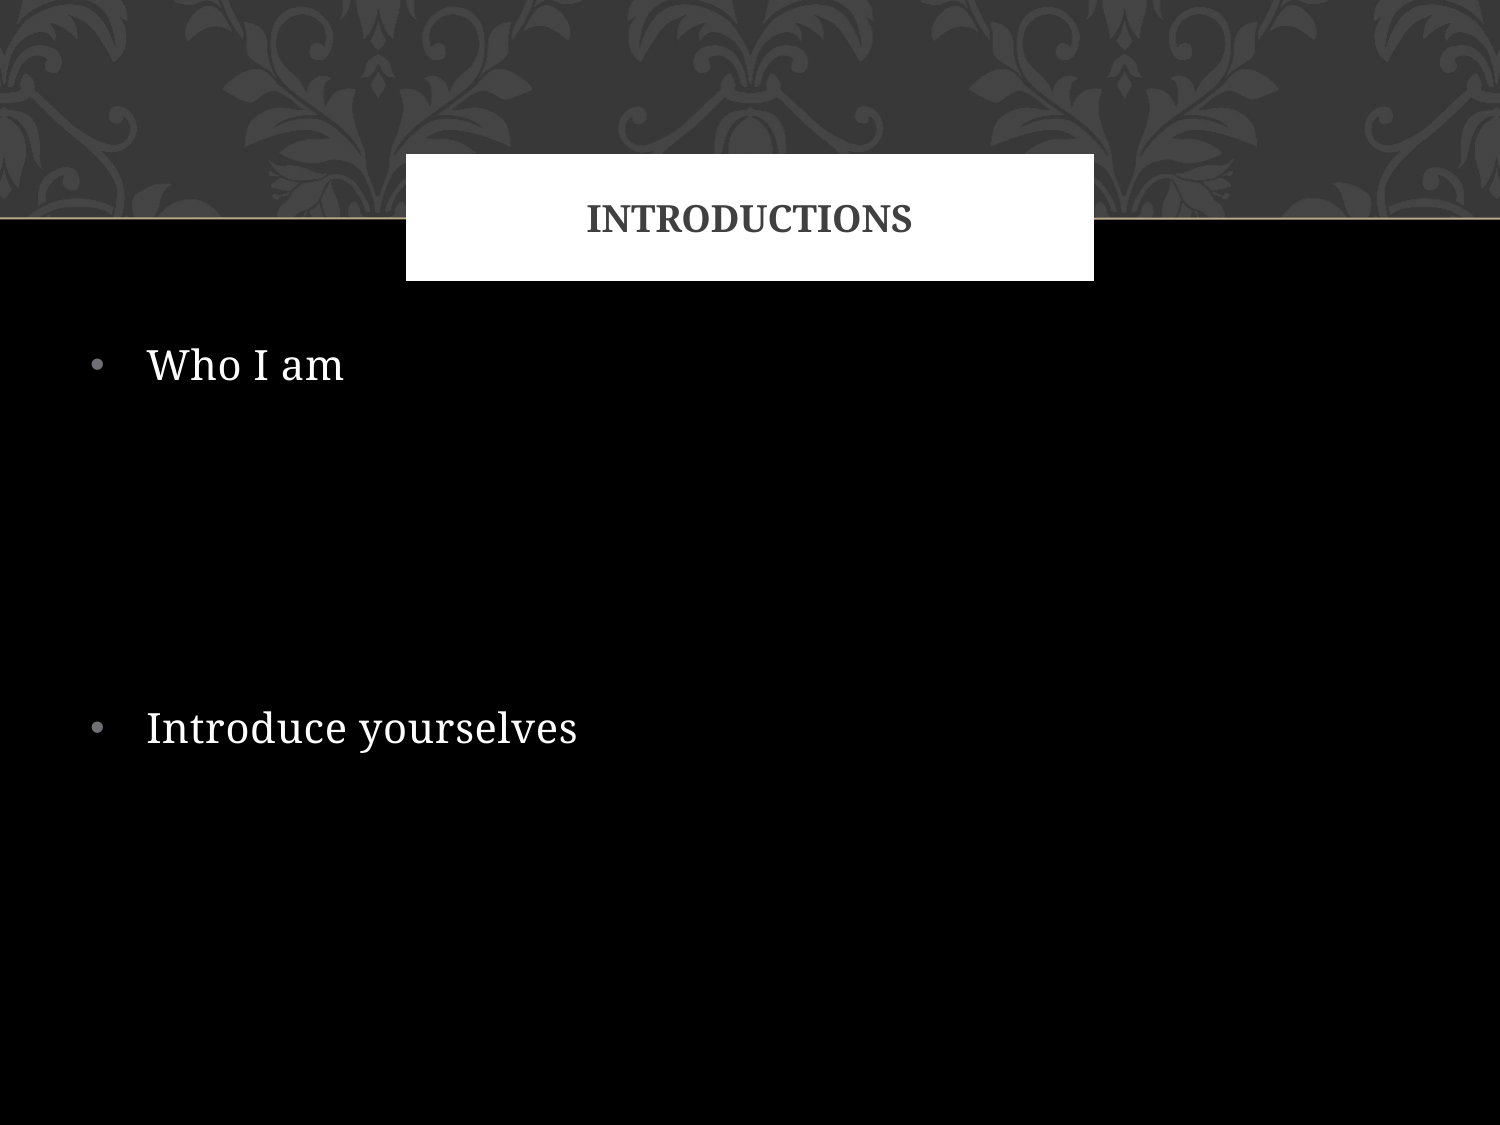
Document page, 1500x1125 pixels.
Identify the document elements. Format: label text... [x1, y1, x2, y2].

list Who I am Introduce yourselves [75, 331, 1425, 1000]
title Introductions [406, 154, 1094, 281]
